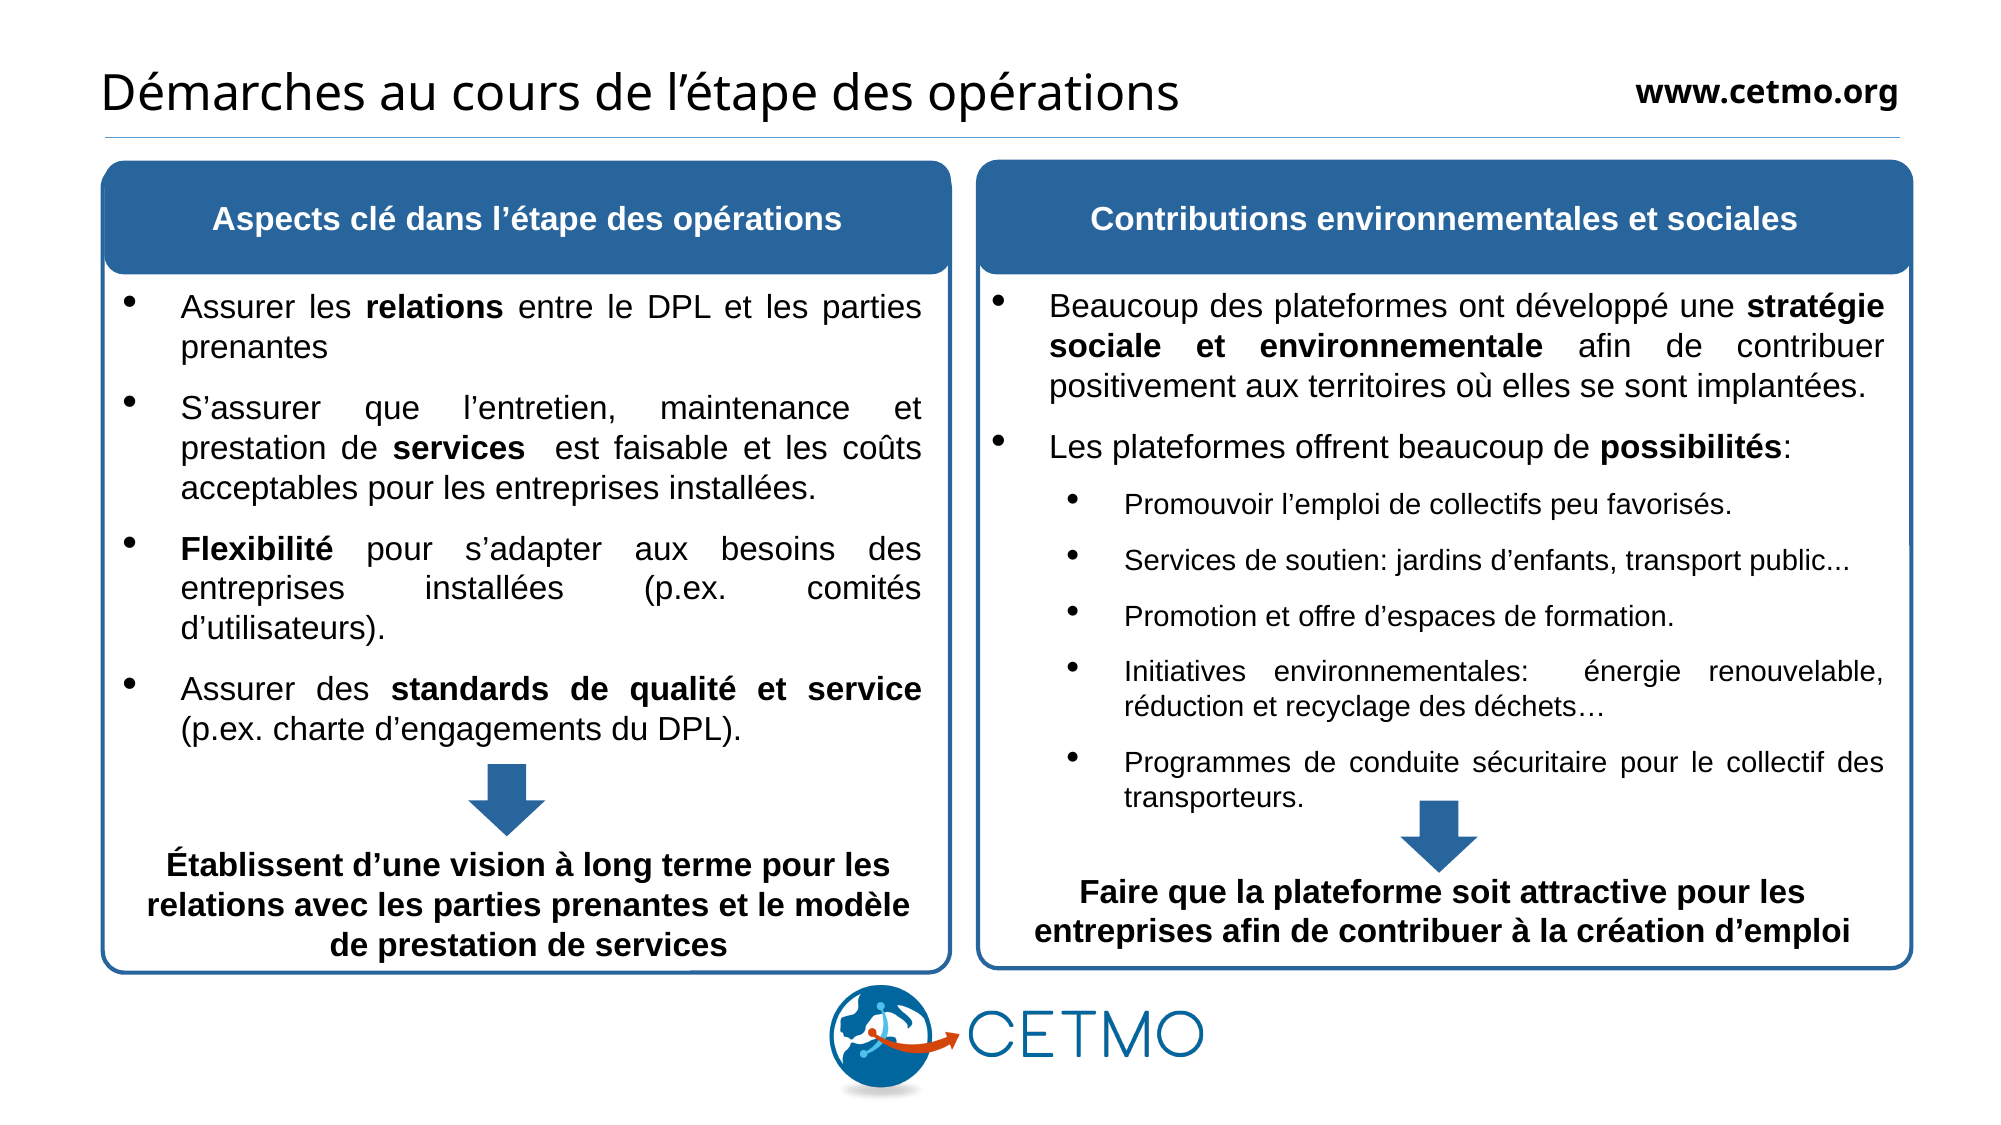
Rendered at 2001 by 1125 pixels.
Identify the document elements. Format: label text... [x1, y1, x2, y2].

text_box Beaucoup des plateformes ont développé une stratégie sociale et environnementale afin de contribuer positivement aux territoires où elles se sont implantées. Les plateformes offrent beaucoup de possibilités: Promouvoir l’emploi de collectifs peu favorisés. Services de soutien: jardins d’enfants, transport public... Promotion et offre d’espaces de formation. Initiatives environnementales: énergie renouvelable, réduction et recyclage des déchets… Programmes de conduite sécuritaire pour le collectif des transporteurs. [978, 276, 1900, 821]
text_box [465, 763, 549, 836]
picture [814, 968, 1220, 1110]
text_box Assurer les relations entre le DPL et les parties prenantes S’assurer que l’entretien, maintenance et prestation de services est faisable et les coûts acceptables pour les entreprises installées. Flexibilité pour s’adapter aux besoins des entreprises installées (p.ex. comités d’utilisateurs). Assurer des standards de qualité et service (p.ex. charte d’engagements du DPL). [109, 278, 938, 755]
text_box [104, 160, 952, 275]
text_box [101, 177, 952, 967]
text_box www.cetmo.org [1594, 0, 1915, 119]
text_box [977, 160, 1913, 275]
text_box [1397, 799, 1481, 875]
text_box Faire que la plateforme soit attractive pour les entreprises afin de contribuer à la création d’emploi [986, 862, 1900, 957]
text_box Contributions environnementales et sociales [978, 189, 1912, 245]
title Démarches au cours de l’étape des opérations [85, 0, 1557, 129]
text_box [977, 258, 1913, 970]
text_box Établissent d’une vision à long terme pour les relations avec les parties prenantes et le modèle de prestation de services [108, 836, 950, 971]
text_box Aspects clé dans l’étape des opérations [105, 189, 950, 245]
